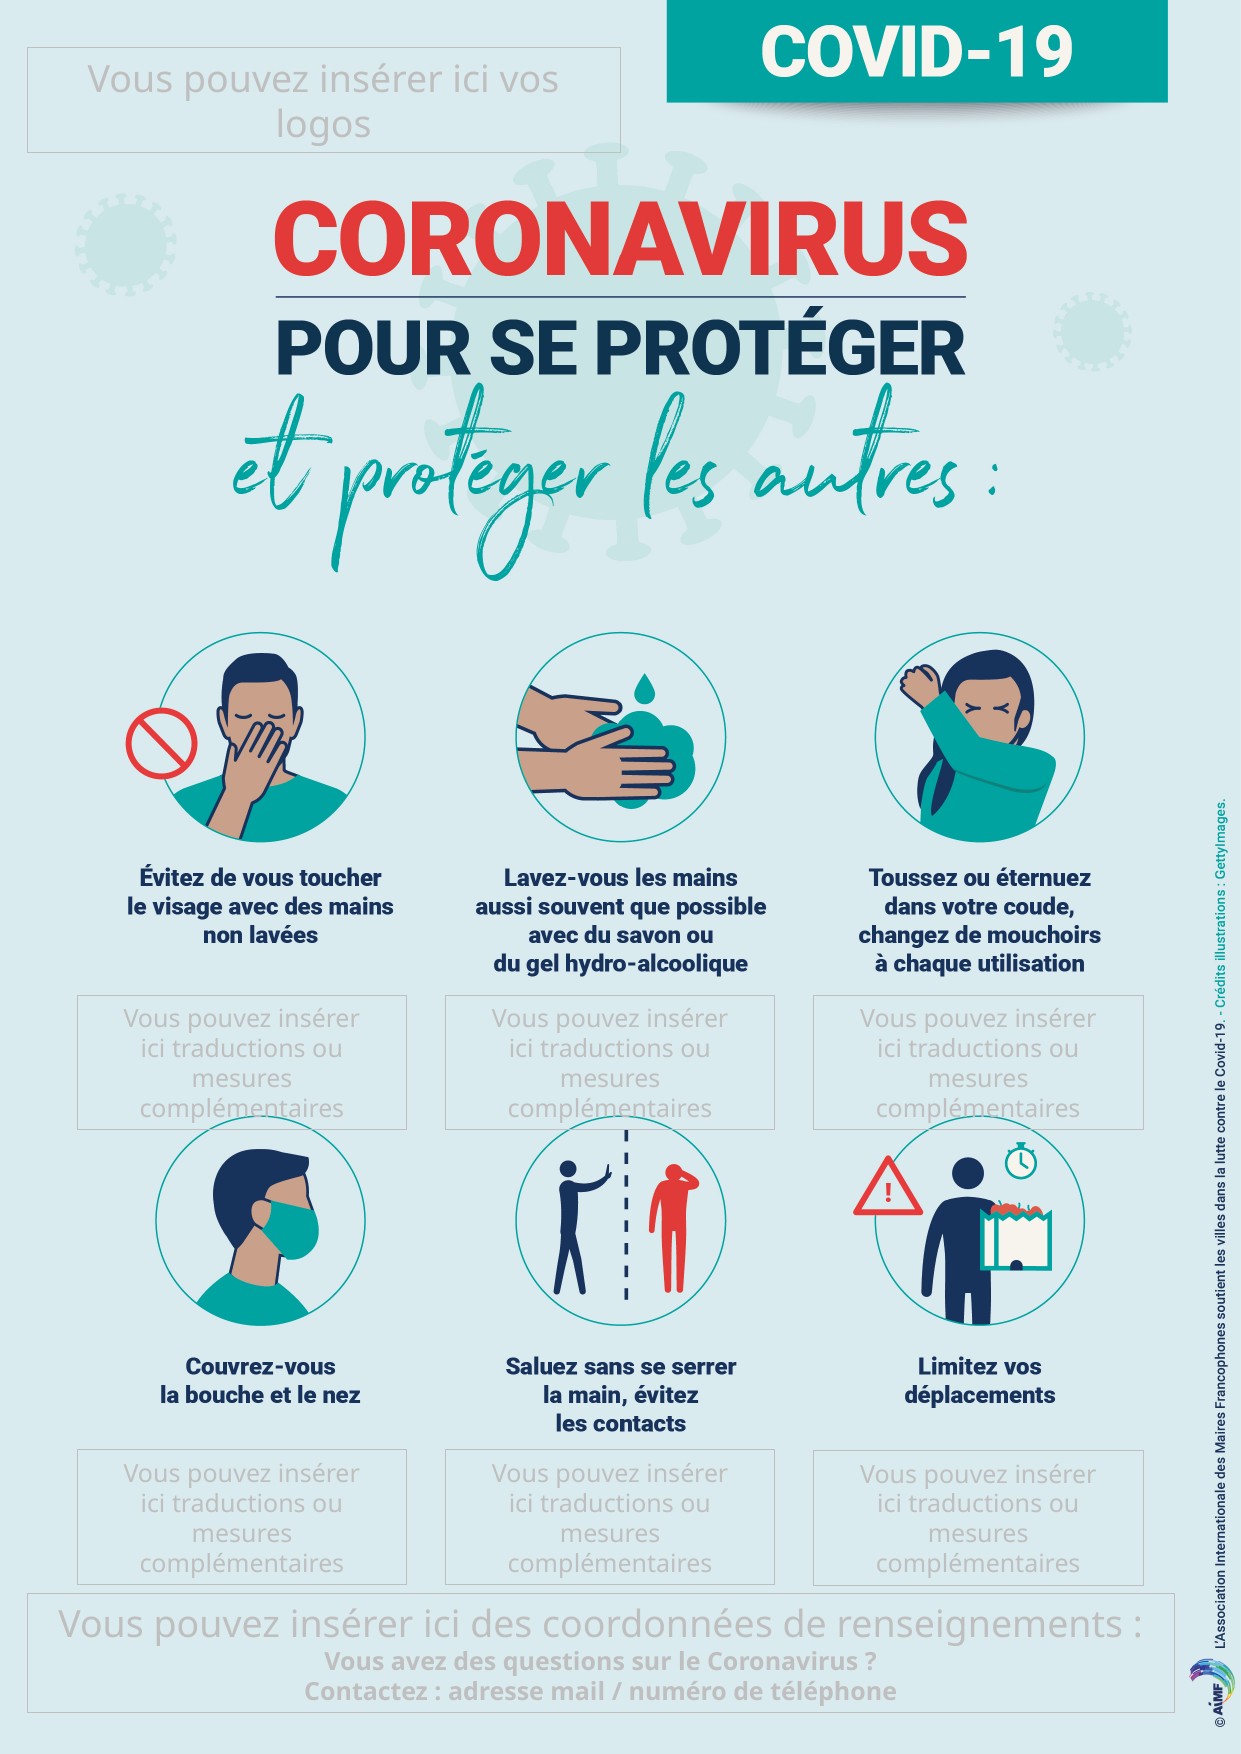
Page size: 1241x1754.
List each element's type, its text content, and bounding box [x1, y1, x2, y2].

text_box Vous pouvez insérer ici des coordonnées de renseignements : Vous avez des questions sur le Coronavirus ? Contactez : adresse mail / numéro de téléphone [27, 1593, 1175, 1713]
text_box Vous pouvez insérer ici traductions ou mesures complémentaires [77, 1449, 407, 1585]
text_box Vous pouvez insérer ici vos logos [27, 47, 621, 153]
text_box Vous pouvez insérer ici traductions ou mesures complémentaires [813, 995, 1144, 1130]
picture [0, 0, 1241, 1754]
text_box Vous pouvez insérer ici traductions ou mesures complémentaires [813, 1450, 1144, 1586]
text_box Vous pouvez insérer ici traductions ou mesures complémentaires [445, 1449, 775, 1585]
text_box Vous pouvez insérer ici traductions ou mesures complémentaires [445, 995, 775, 1130]
text_box Vous pouvez insérer ici traductions ou mesures complémentaires [77, 995, 407, 1130]
